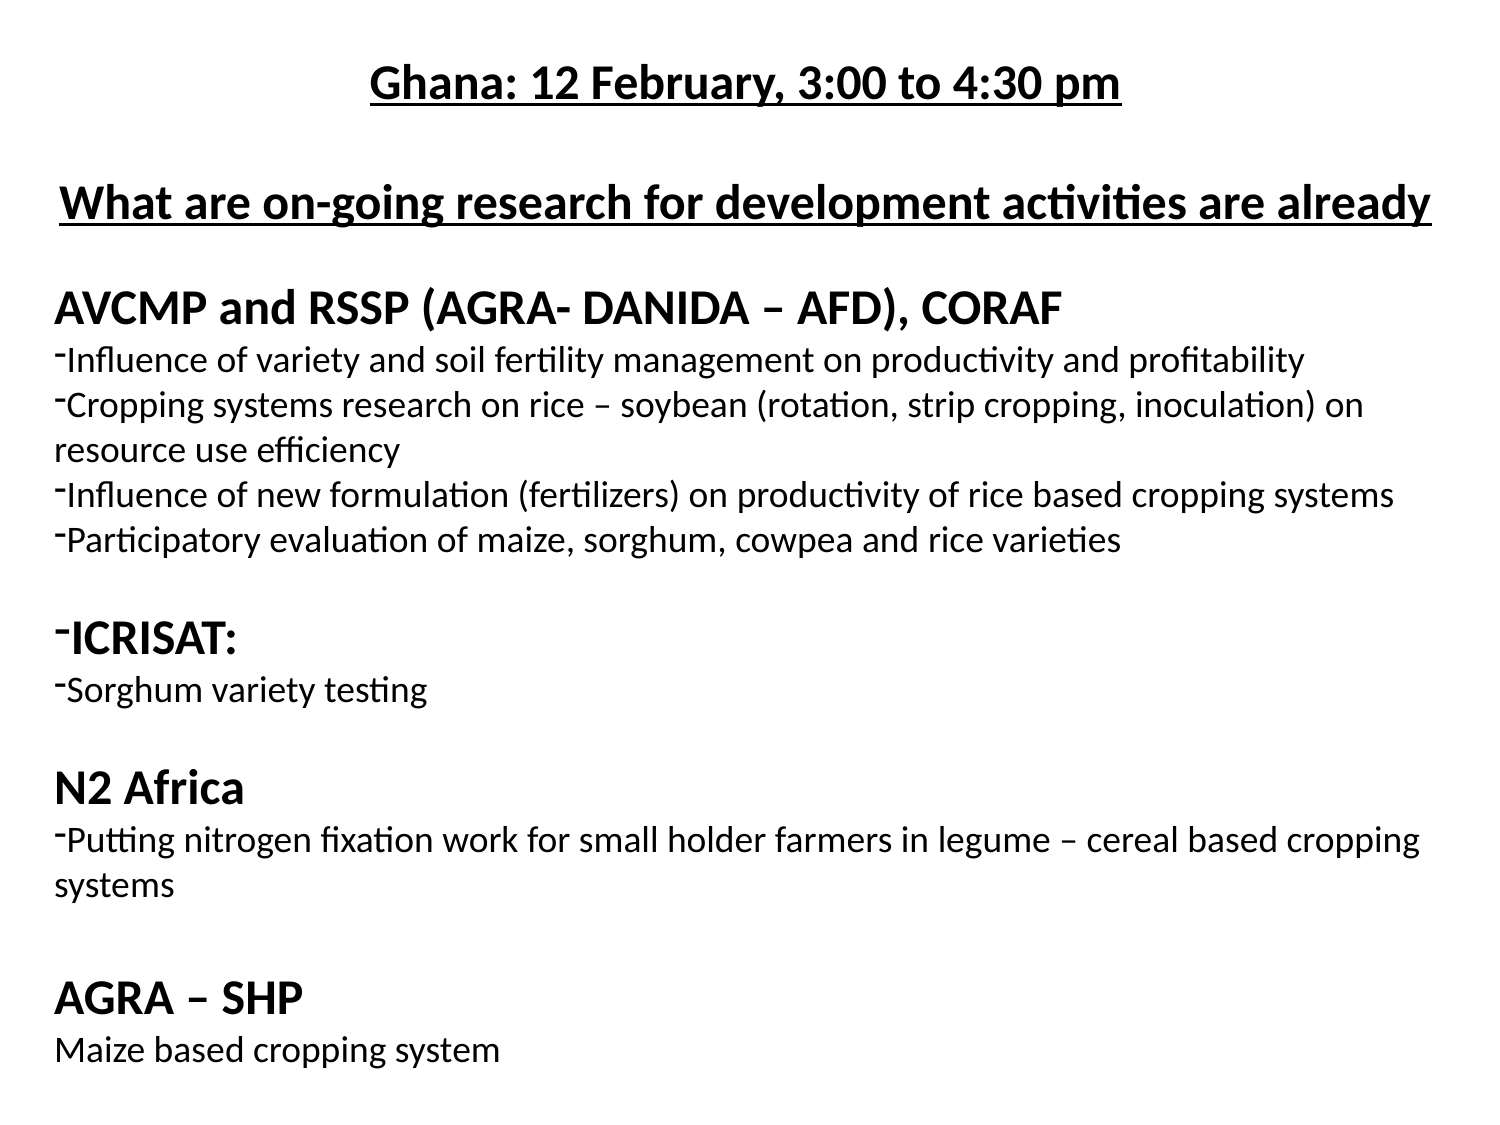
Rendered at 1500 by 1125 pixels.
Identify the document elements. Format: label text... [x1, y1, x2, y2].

text_box Ghana: 12 February, 3:00 to 4:30 pm What are on-going research for development activities are already AVCMP and RSSP (AGRA- DANIDA – AFD), CORAF Influence of variety and soil fertility management on productivity and profitability Cropping systems research on rice – soybean (rotation, strip cropping, inoculation) on resource use efficiency Influence of new formulation (fertilizers) on productivity of rice based cropping systems Participatory evaluation of maize, sorghum, cowpea and rice varieties ICRISAT: Sorghum variety testing N2 Africa Putting nitrogen fixation work for small holder farmers in legume – cereal based cropping systems AGRA – SHP Maize based cropping system [39, 42, 1452, 1078]
